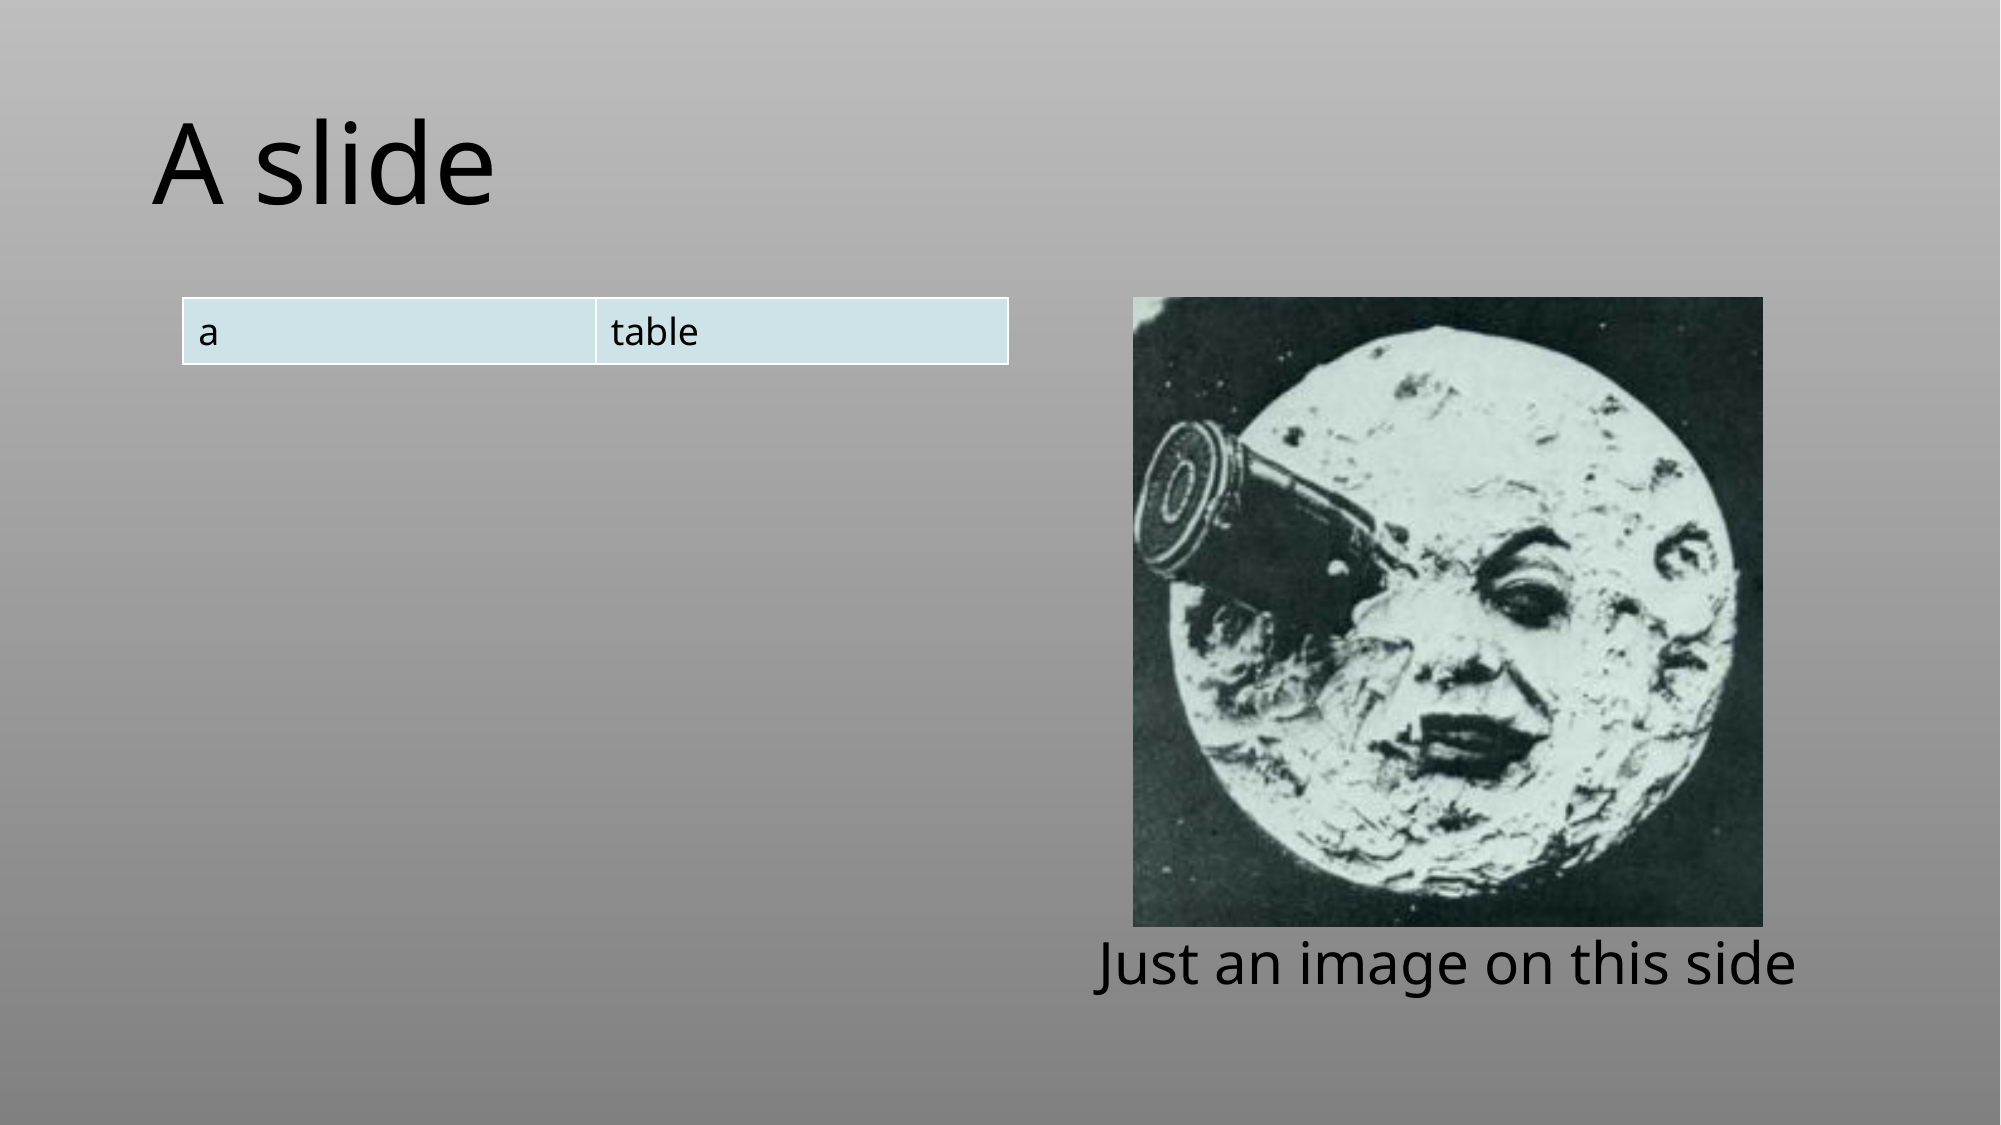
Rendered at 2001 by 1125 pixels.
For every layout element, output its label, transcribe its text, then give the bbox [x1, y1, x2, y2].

table_header table [597, 299, 1007, 363]
table_header a [184, 299, 595, 363]
title A slide [137, 59, 1863, 278]
list Just an image on this side [1035, 927, 1861, 1011]
picture [0, 0, 2001, 1125]
